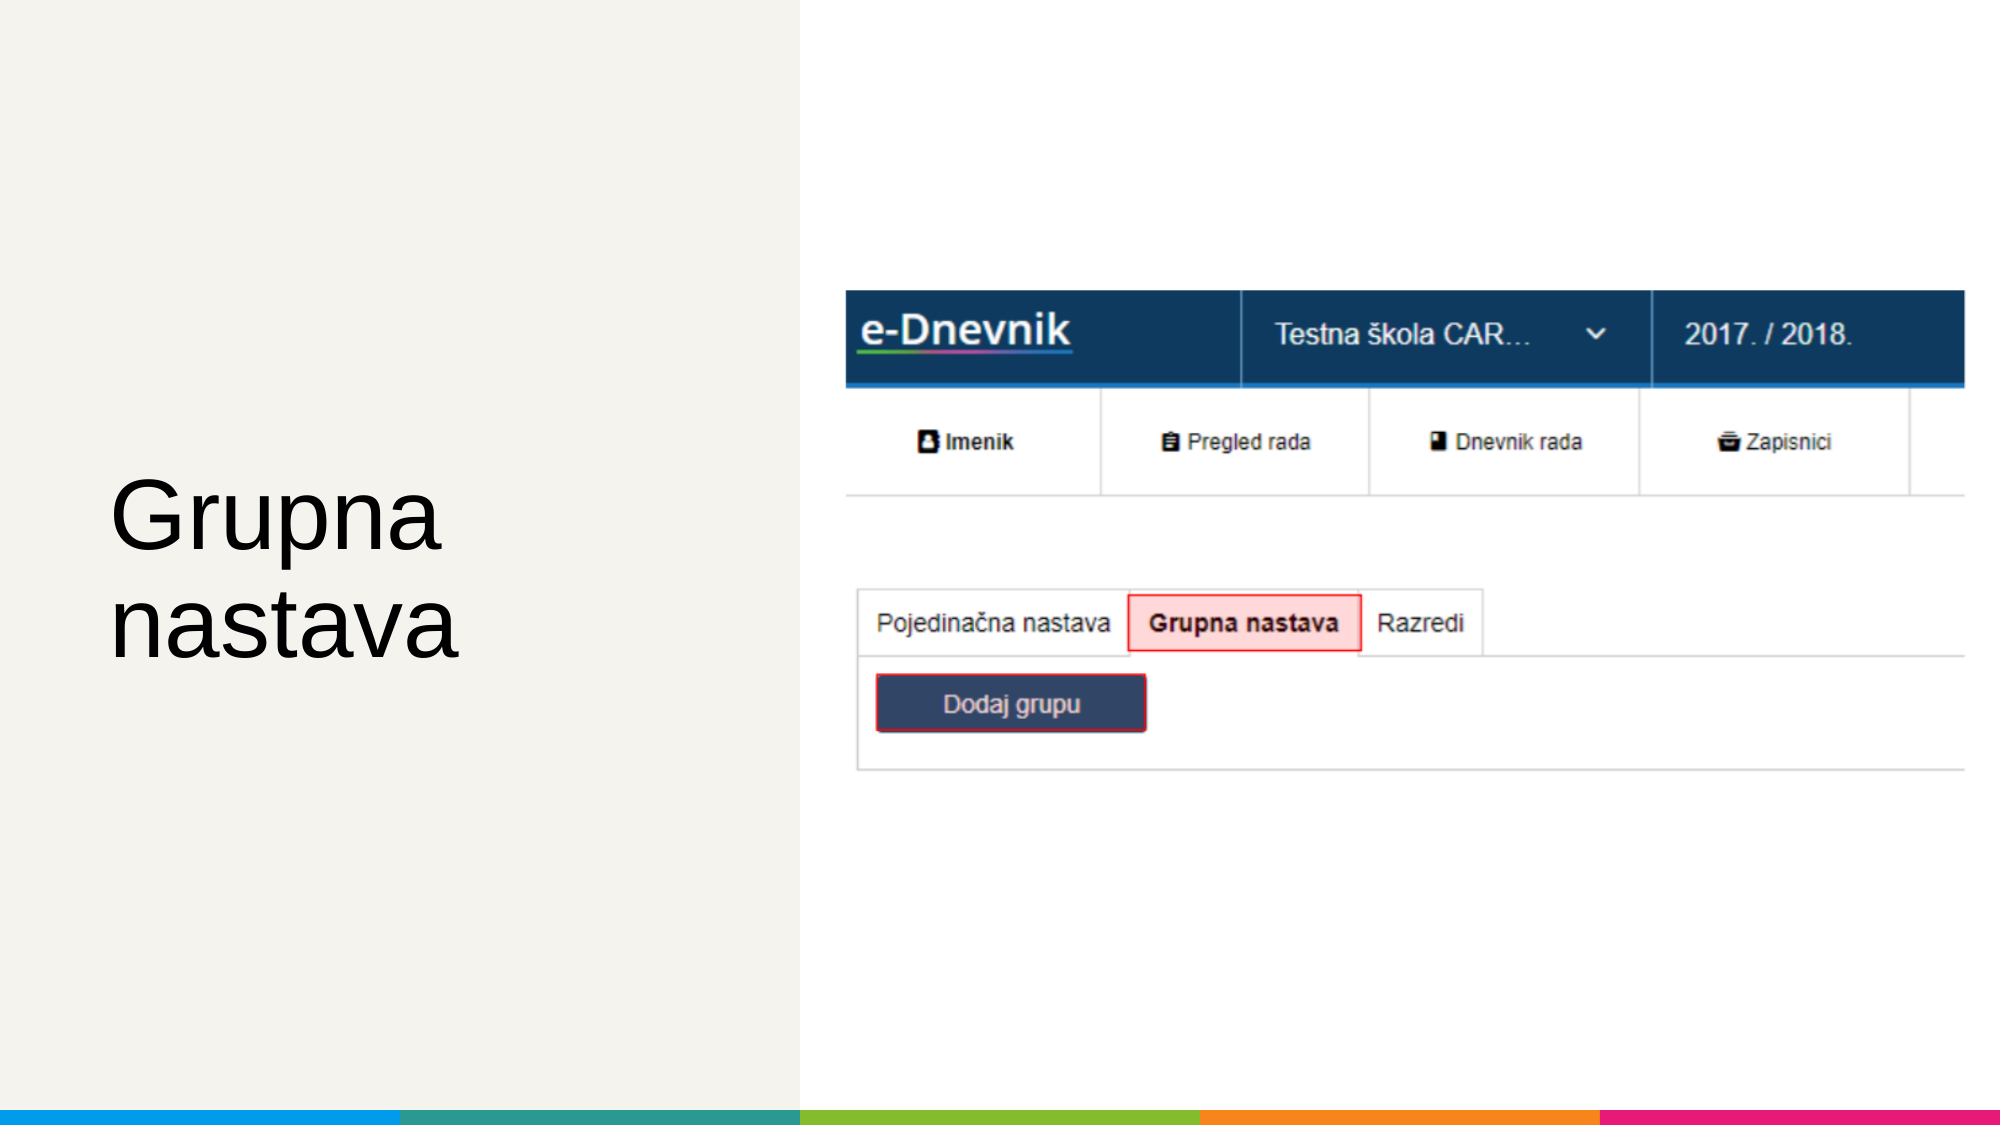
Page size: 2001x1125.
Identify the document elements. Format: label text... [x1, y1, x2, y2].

picture [840, 283, 1984, 778]
title Grupna nastava [94, 423, 740, 687]
